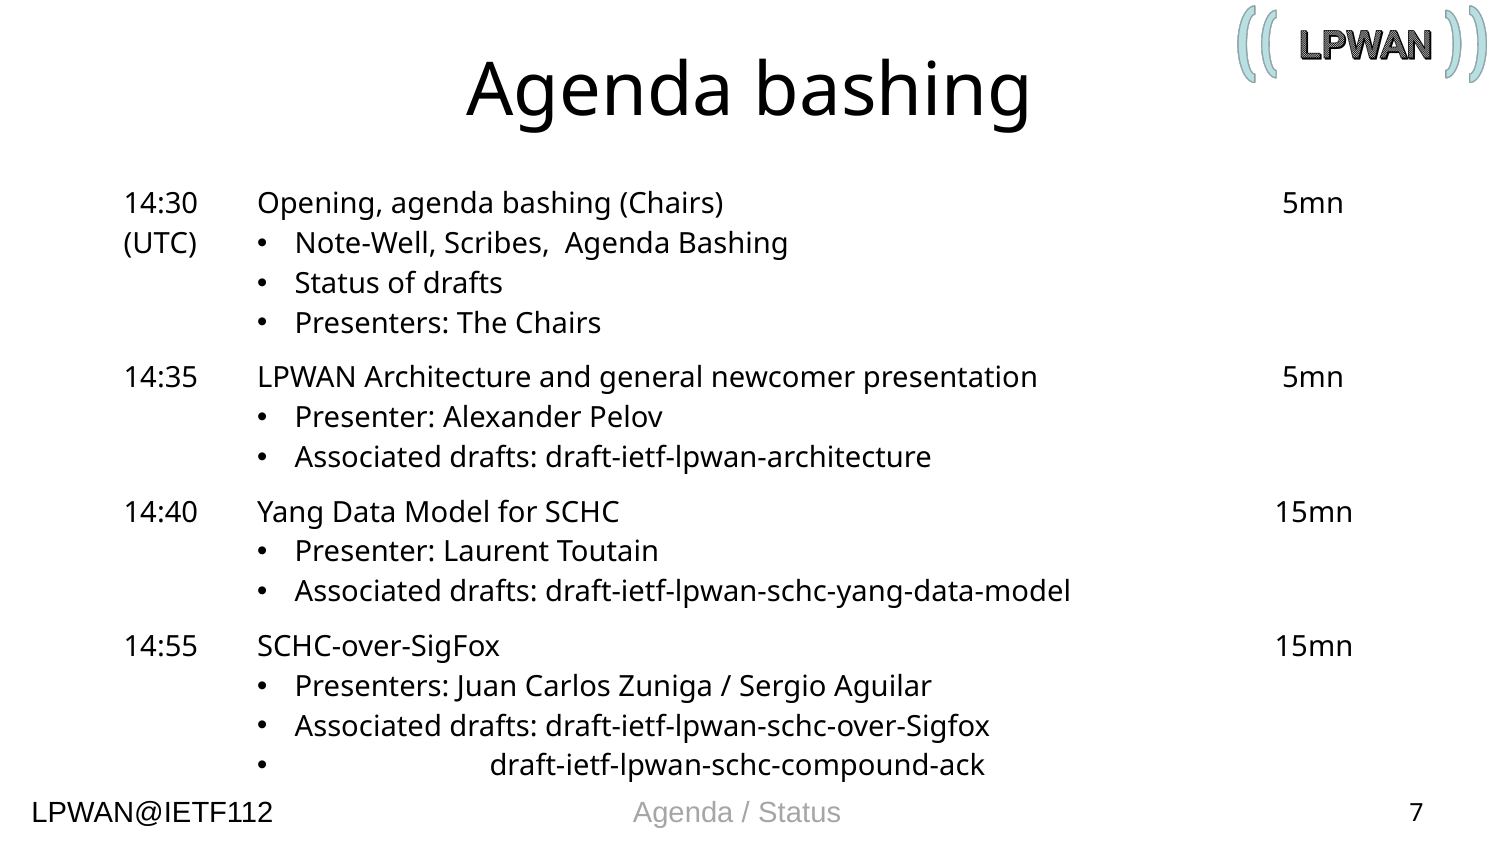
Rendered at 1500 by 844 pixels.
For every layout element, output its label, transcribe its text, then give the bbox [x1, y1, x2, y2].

picture [1237, 5, 1487, 83]
table_cell 15mn [1260, 619, 1391, 791]
table_cell SCHC-over-SigFox Presenters: Juan Carlos Zuniga / Sergio Aguilar Associated drafts: draft-ietf-lpwan-schc-over-Sigfox draft-ietf-lpwan-schc-compound-ack [243, 619, 1259, 791]
table_header 14:30 (UTC) [109, 176, 241, 346]
table_cell 14:55 [109, 619, 241, 791]
table_header Opening, agenda bashing (Chairs) Note-Well, Scribes, Agenda Bashing Status of drafts Presenters: The Chairs [243, 176, 1259, 346]
table_header 5mn [1260, 176, 1391, 346]
table_cell LPWAN Architecture and general newcomer presentation Presenter: Alexander Pelov Associated drafts: draft-ietf-lpwan-architecture [243, 352, 1259, 483]
title Agenda bashing [75, 33, 1425, 139]
table_cell Yang Data Model for SCHC Presenter: Laurent Toutain Associated drafts: draft-ietf-lpwan-schc-yang-data-model [243, 484, 1259, 617]
slide_number 7 [1358, 791, 1439, 837]
table_cell 14:40 [109, 484, 241, 617]
table_cell 5mn [1260, 352, 1391, 483]
table_cell 15mn [1260, 484, 1391, 617]
table_cell 14:35 [109, 352, 241, 483]
